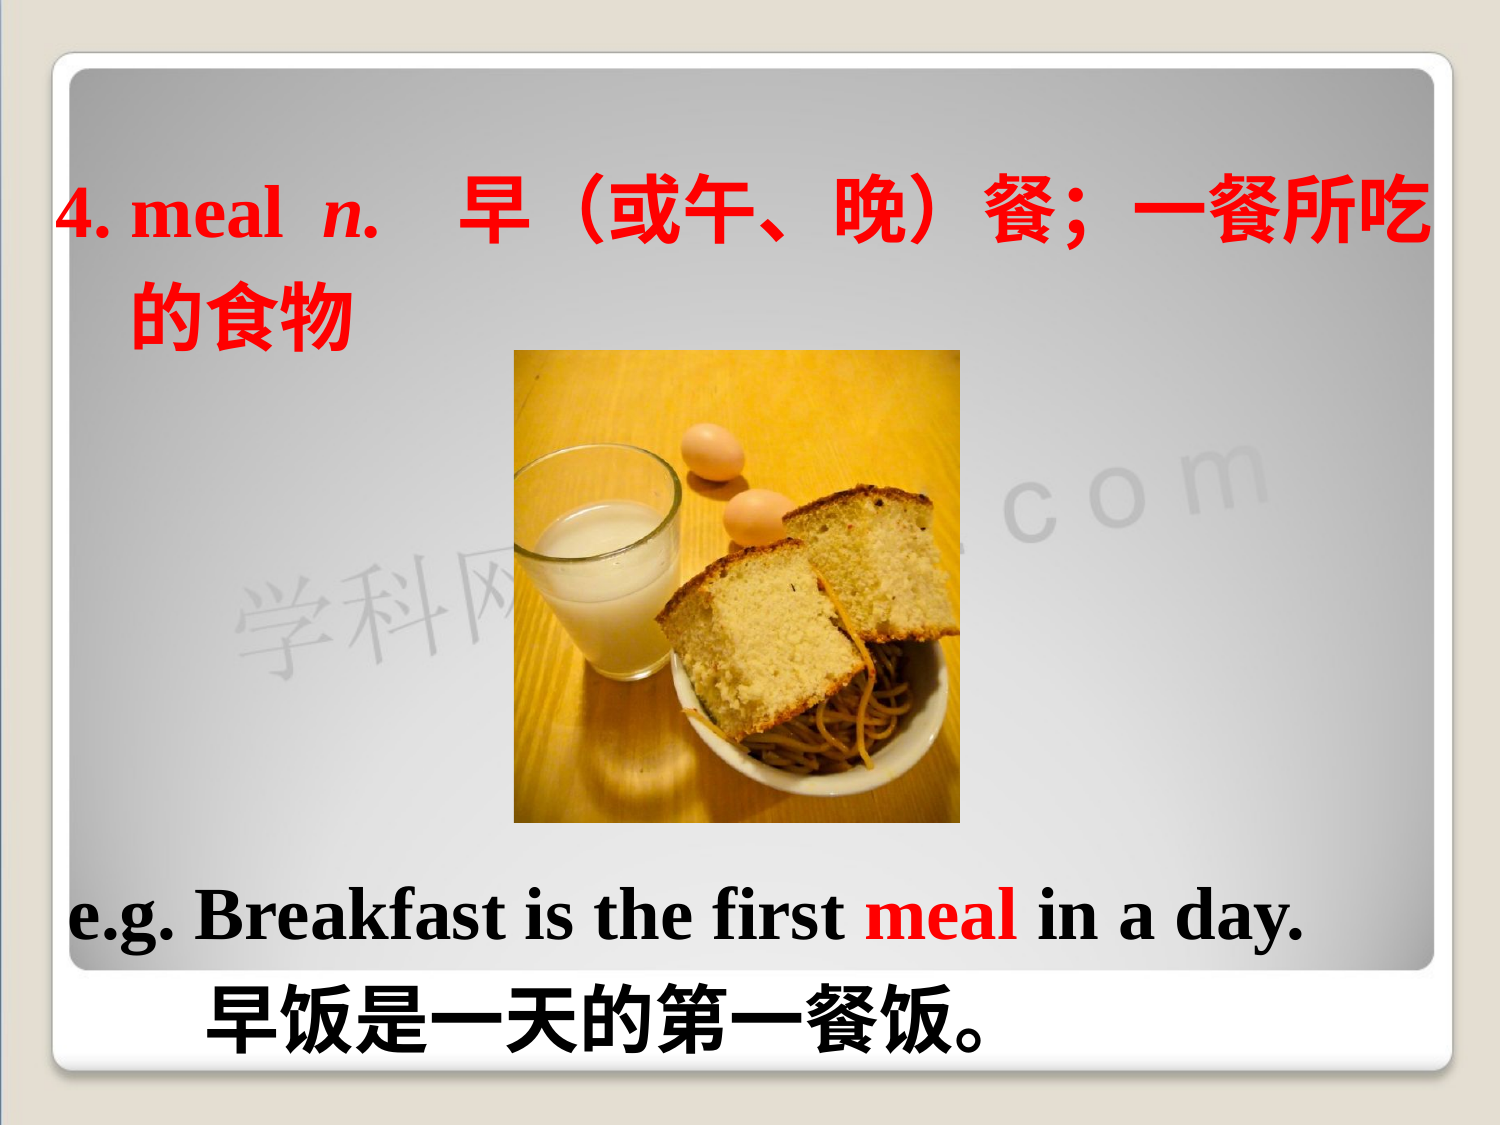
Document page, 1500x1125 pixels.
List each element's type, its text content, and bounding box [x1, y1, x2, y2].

text_box 4. meal n. 早（或午、晚）餐；一餐所吃的食物 [41, 137, 1453, 368]
text_box e.g. Breakfast is the first meal in a day. 早饭是一天的第一餐饭。 [53, 838, 1388, 1070]
picture [0, 0, 1500, 1125]
